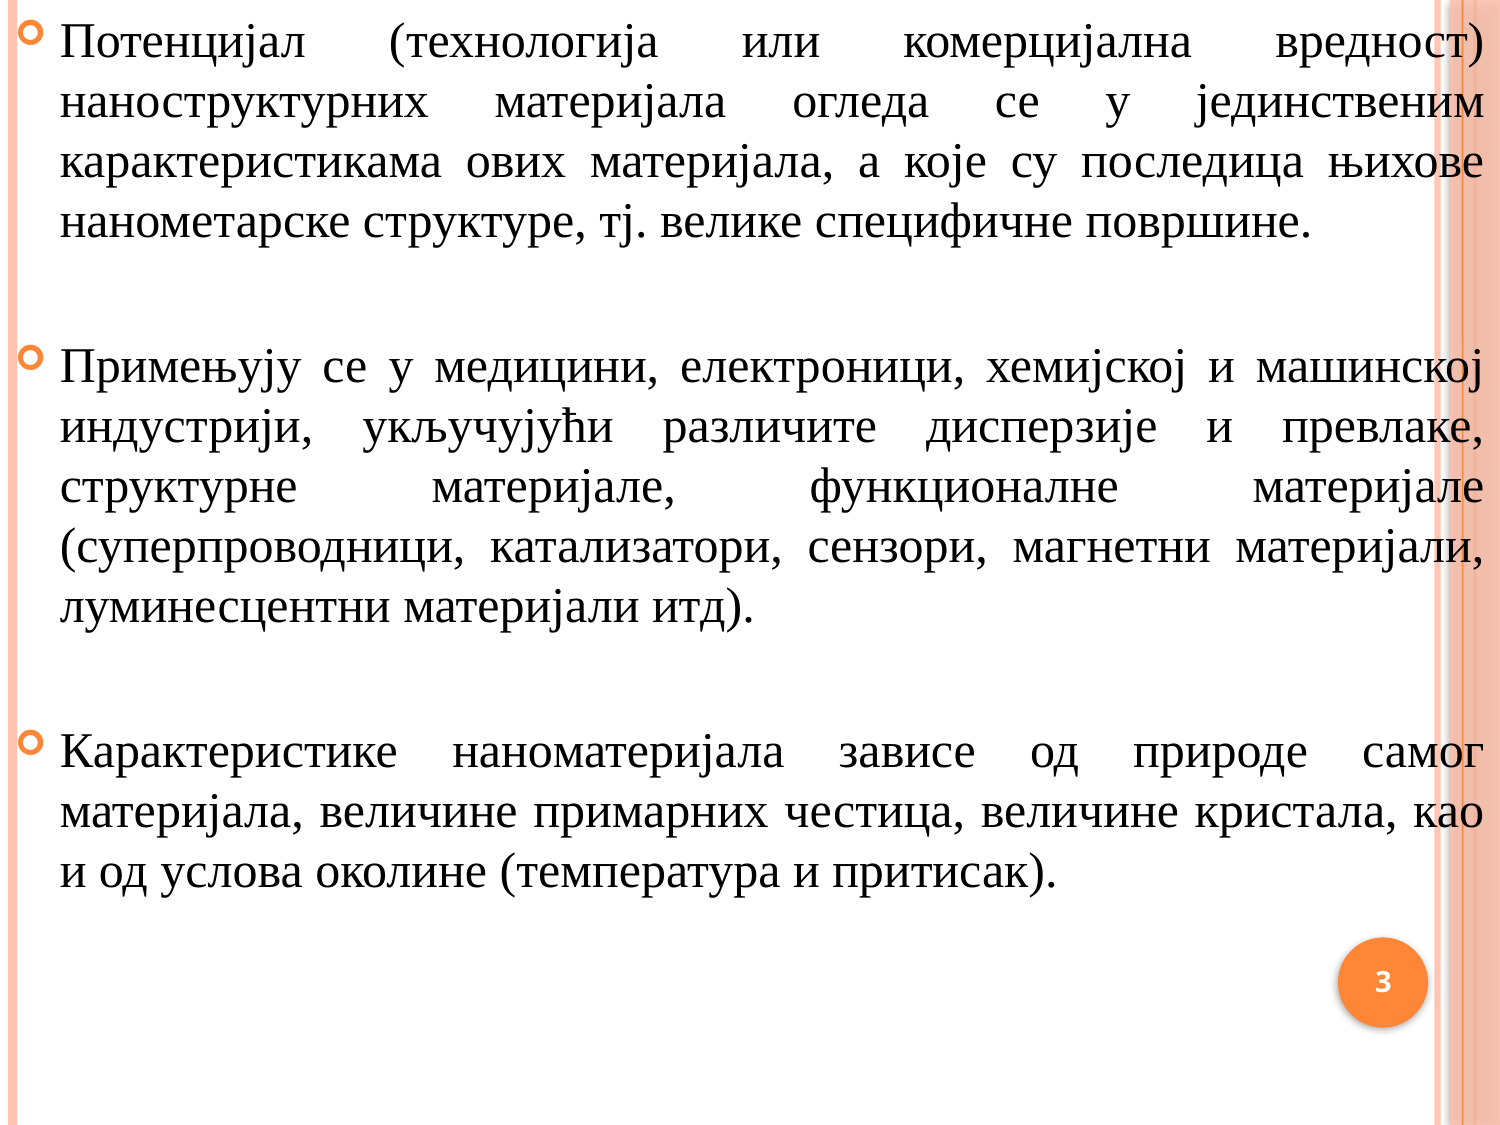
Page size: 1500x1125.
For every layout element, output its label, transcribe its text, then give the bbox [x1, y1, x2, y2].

list Потенцијал (технологија или комерцијална вредност) наноструктурних материјала огледа се у јединственим карактеристикама ових материјала, а које су последица њихове нанометарске структуре, тј. велике специфичне површине. Примењују се у медицини, електроници, хемијској и машинској индустрији, укључујући различите дисперзије и превлаке, структурне материјале, функционалне материјале (суперпроводници, катализатори, сензори, магнетни материјали, луминесцентни материјали итд). Карактеристике наноматеријала зависе од природе самог материјала, величине примарних честица, величине кристала, као и од услова околине (температура и притисак). [0, 0, 1500, 1125]
